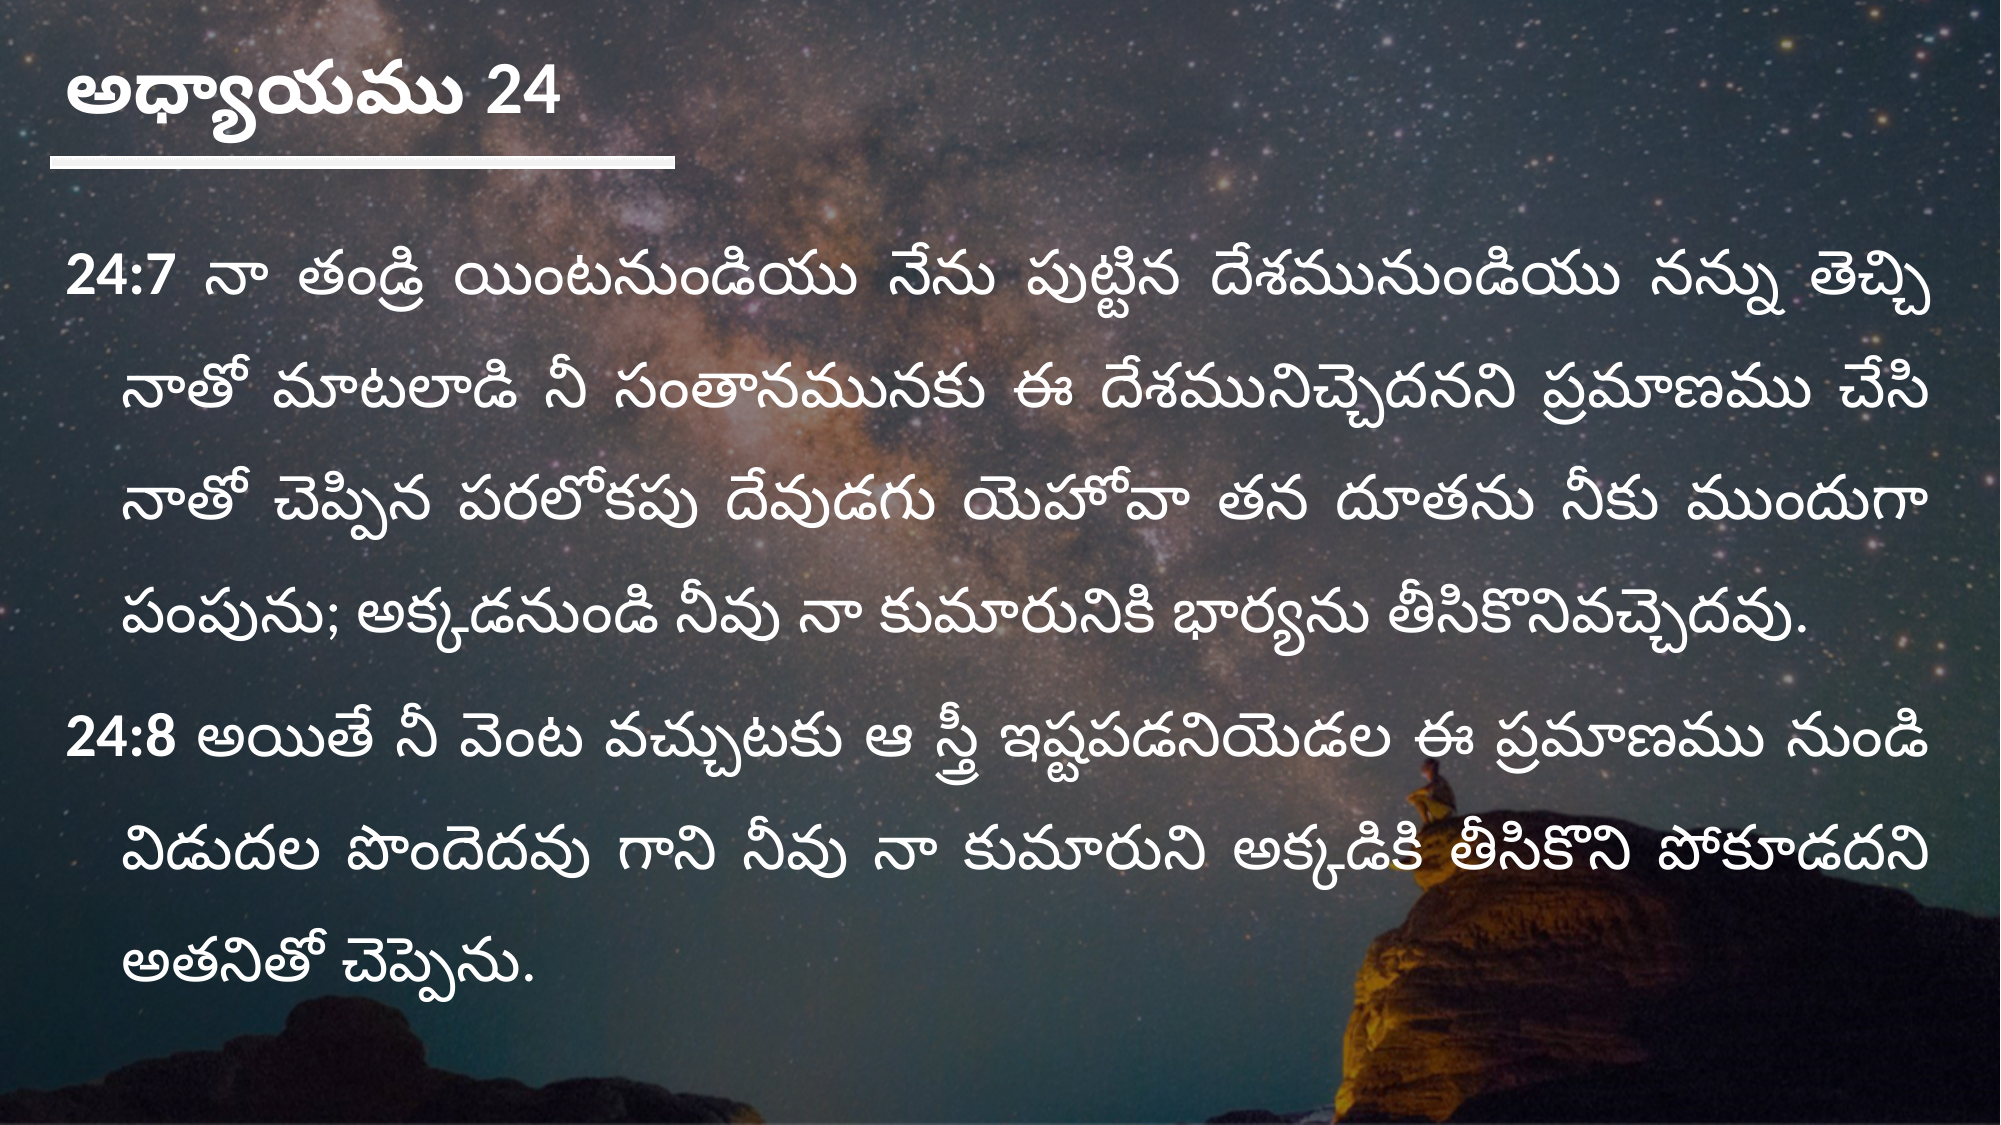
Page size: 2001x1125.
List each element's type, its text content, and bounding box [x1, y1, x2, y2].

title అధ్యాయము 24 [50, 0, 1925, 167]
list 24:7 నా తండ్రి యింటనుండియు నేను పుట్టిన దేశమునుండియు నన్ను తెచ్చి నాతో మాటలాడి నీ సంతానమునకు ఈ దేశమునిచ్చెదనని ప్రమాణము చేసి నాతో చెప్పిన పరలోకపు దేవుడగు యెహోవా తన దూతను నీకు ముందుగా పంపును; అక్కడనుండి నీవు నా కుమారునికి భార్యను తీసికొనివచ్చెదవు. 24:8 అయితే నీ వెంట వచ్చుటకు ఆ స్త్రీ ఇష్టపడనియెడల ఈ ప్రమాణము నుండి విడుదల పొందెదవు గాని నీవు నా కుమారుని అక్కడికి తీసికొని పోకూడదని అతనితో చెప్పెను. [50, 187, 1946, 1063]
picture [0, 0, 2000, 1125]
